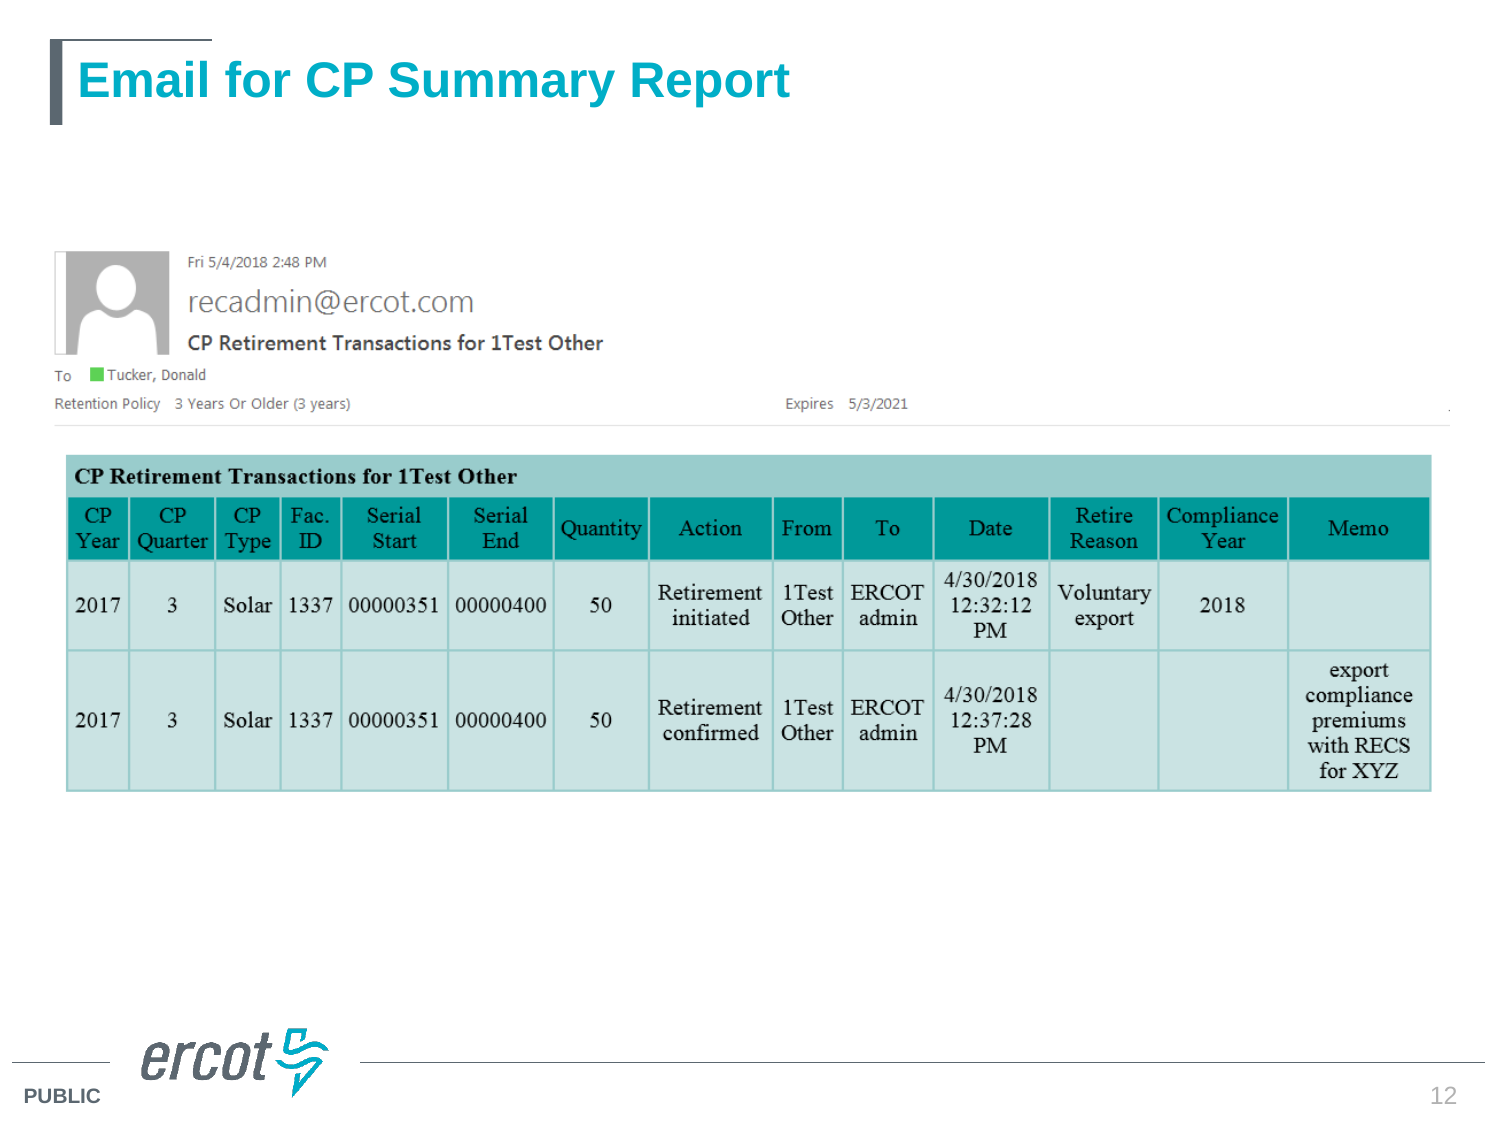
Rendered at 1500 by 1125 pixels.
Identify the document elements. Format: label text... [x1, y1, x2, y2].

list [49, 249, 1451, 823]
title Email for CP Summary Report [62, 39, 1450, 125]
slide_number 12 [1400, 1076, 1488, 1113]
picture [137, 1024, 332, 1100]
